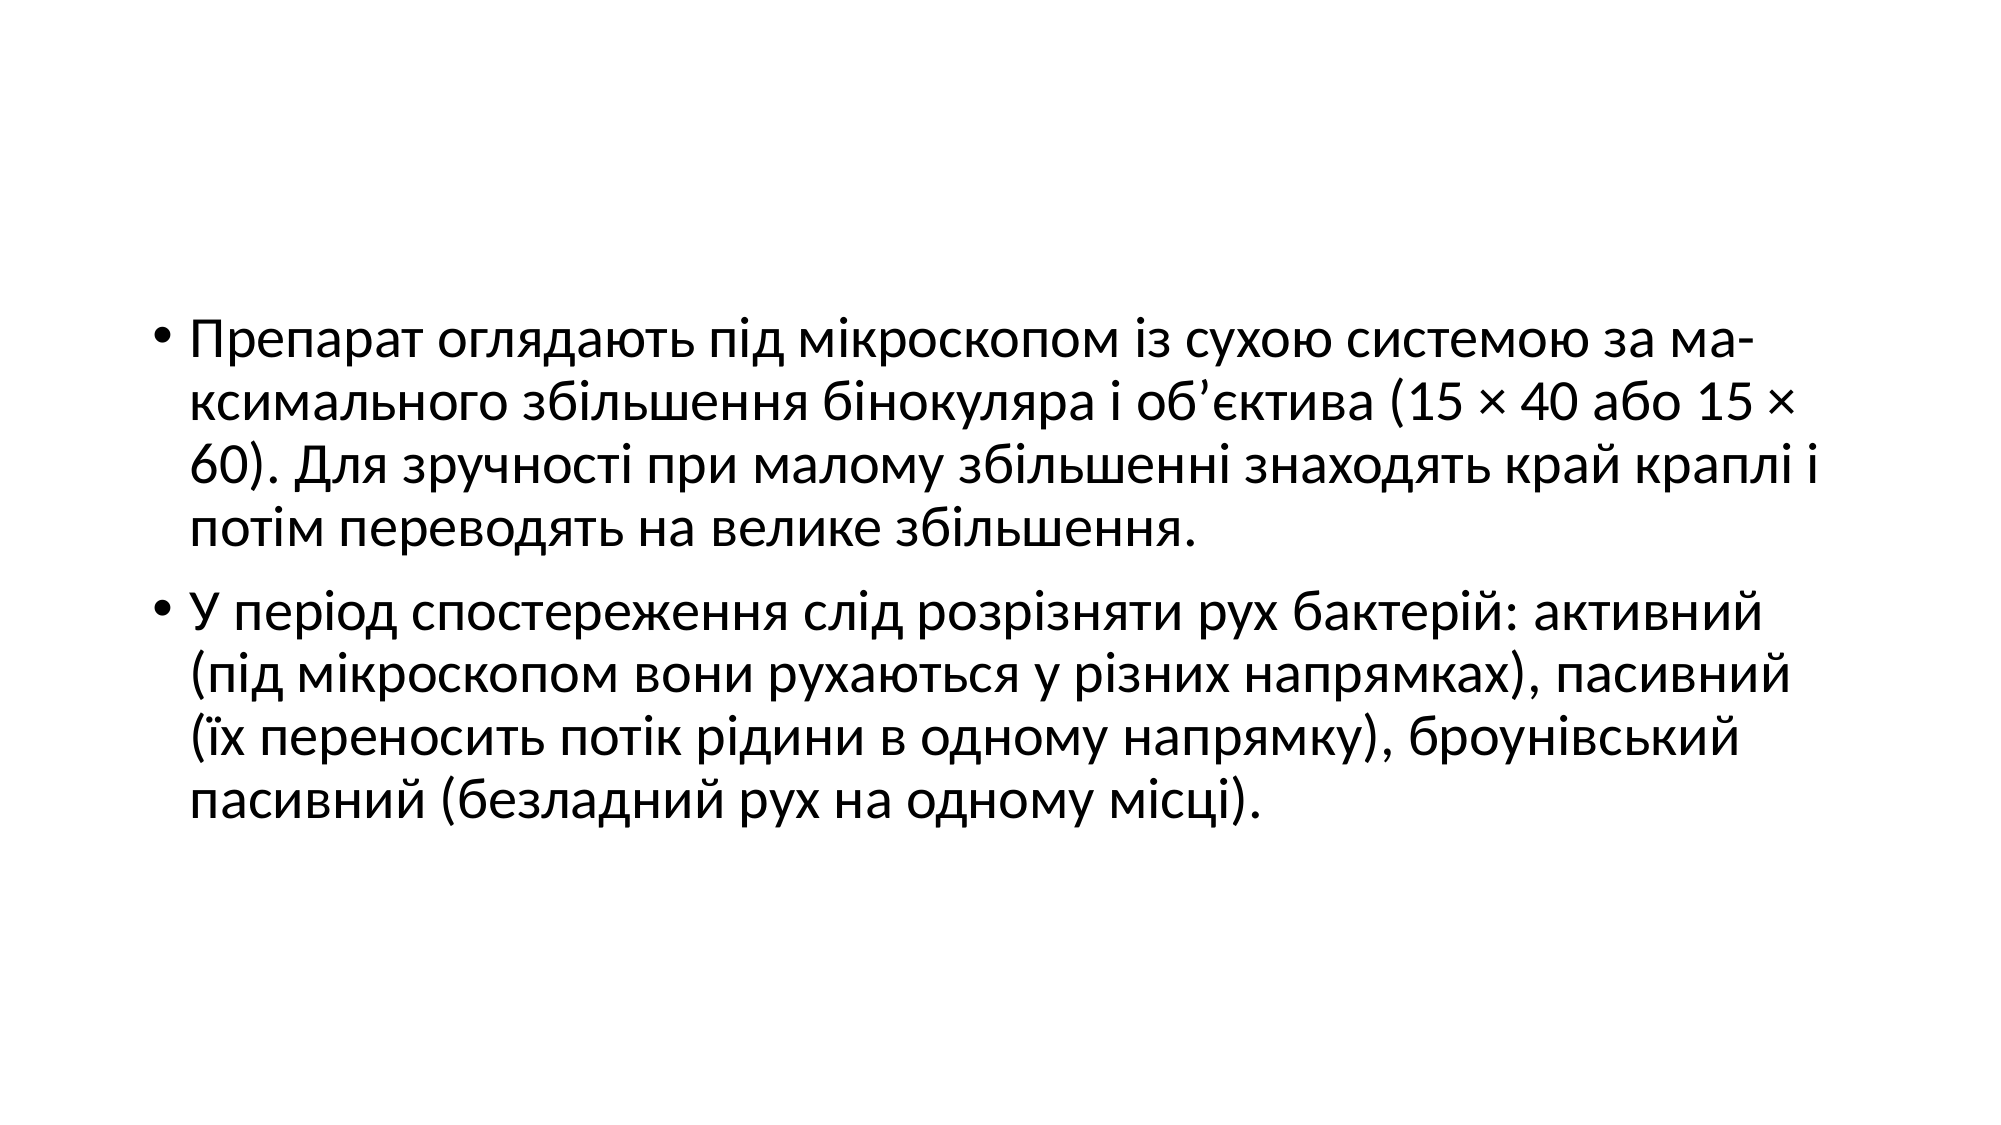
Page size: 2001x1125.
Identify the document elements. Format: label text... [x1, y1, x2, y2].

list Препарат оглядають під мікроскопом із сухою системою за ма-ксимального збільшення бінокуляра і об’єктива (15 × 40 або 15 × 60). Для зручності при малому збільшенні знаходять край краплі і потім переводять на велике збільшення. У період спостереження слід розрізняти рух бактерій: активний (під мікроскопом вони рухаються у різних напрямках), пасивний (їх переносить потік рідини в одному напрямку), броунівський пасивний (безладний рух на одному місці). [137, 299, 1863, 1014]
